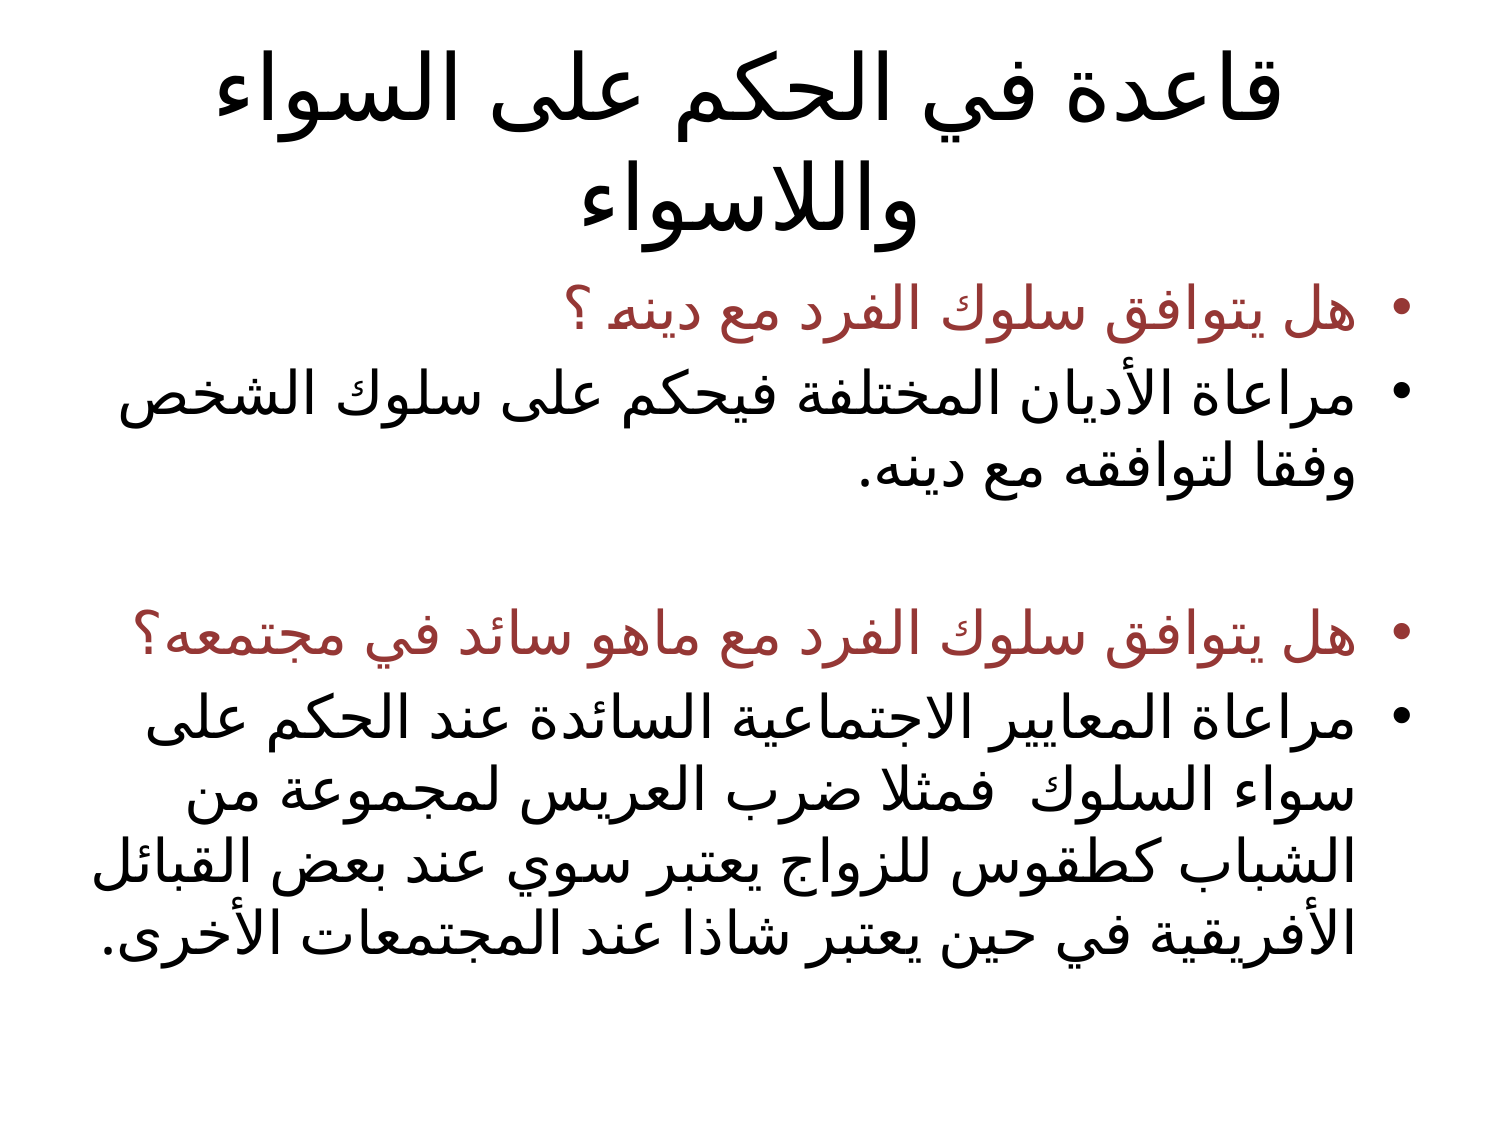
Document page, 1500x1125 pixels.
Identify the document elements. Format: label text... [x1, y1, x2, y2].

title قاعدة في الحكم على السواء واللاسواء [75, 45, 1425, 233]
list هل يتوافق سلوك الفرد مع دينه ؟ مراعاة الأديان المختلفة فيحكم على سلوك الشخص وفقا لتوافقه مع دينه. هل يتوافق سلوك الفرد مع ماهو سائد في مجتمعه؟ مراعاة المعايير الاجتماعية السائدة عند الحكم على سواء السلوك فمثلا ضرب العريس لمجموعة من الشباب كطقوس للزواج يعتبر سوي عند بعض القبائل الأفريقية في حين يعتبر شاذا عند المجتمعات الأخرى. [75, 262, 1425, 1005]
